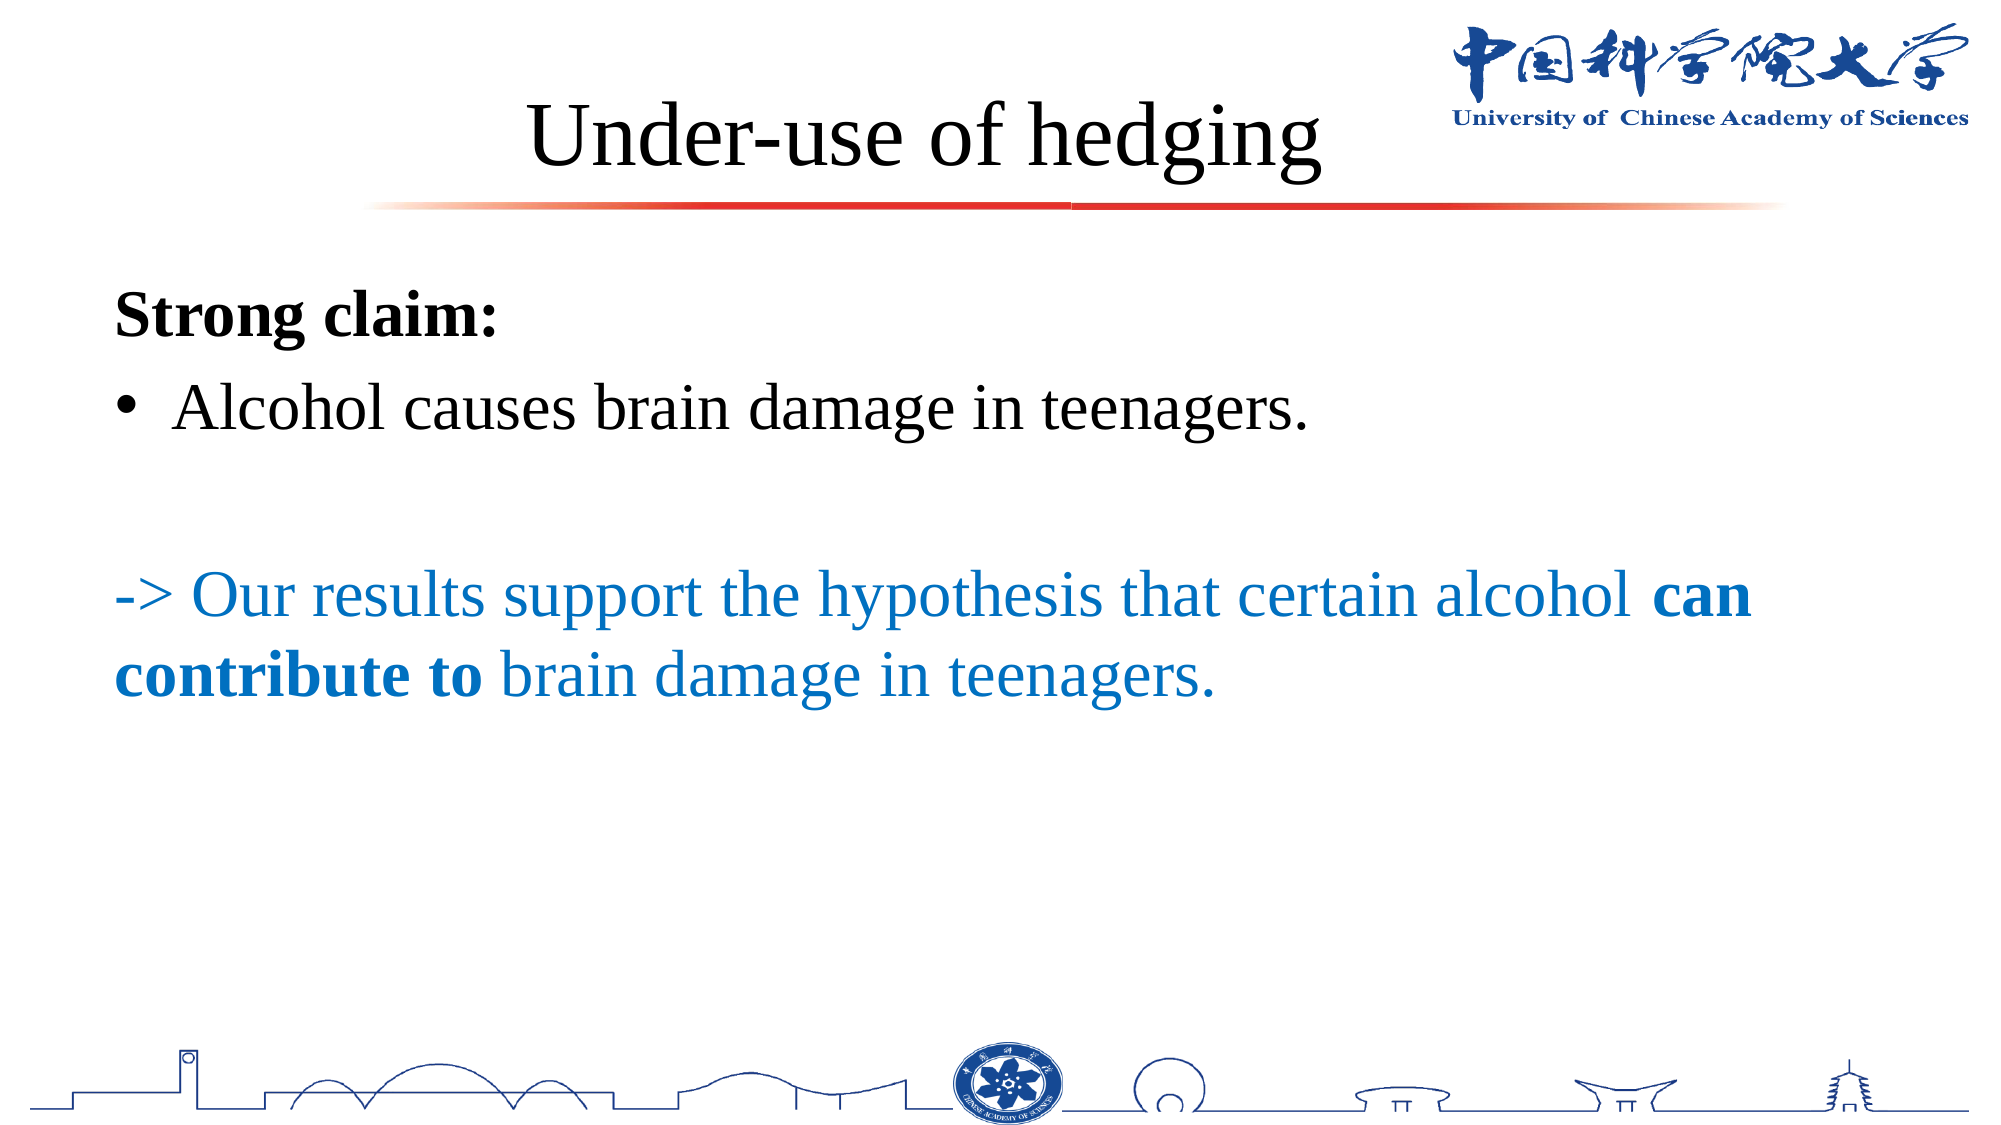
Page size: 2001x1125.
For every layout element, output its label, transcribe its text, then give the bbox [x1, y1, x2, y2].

picture [30, 1039, 1969, 1125]
list Strong claim: Alcohol causes brain damage in teenagers. -> Our results support the hypothesis that certain alcohol can contribute to brain damage in teenagers. [99, 262, 1900, 1005]
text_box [334, 202, 1816, 210]
picture [1750, 23, 1969, 129]
title Under-use of hedging [99, 22, 1750, 235]
